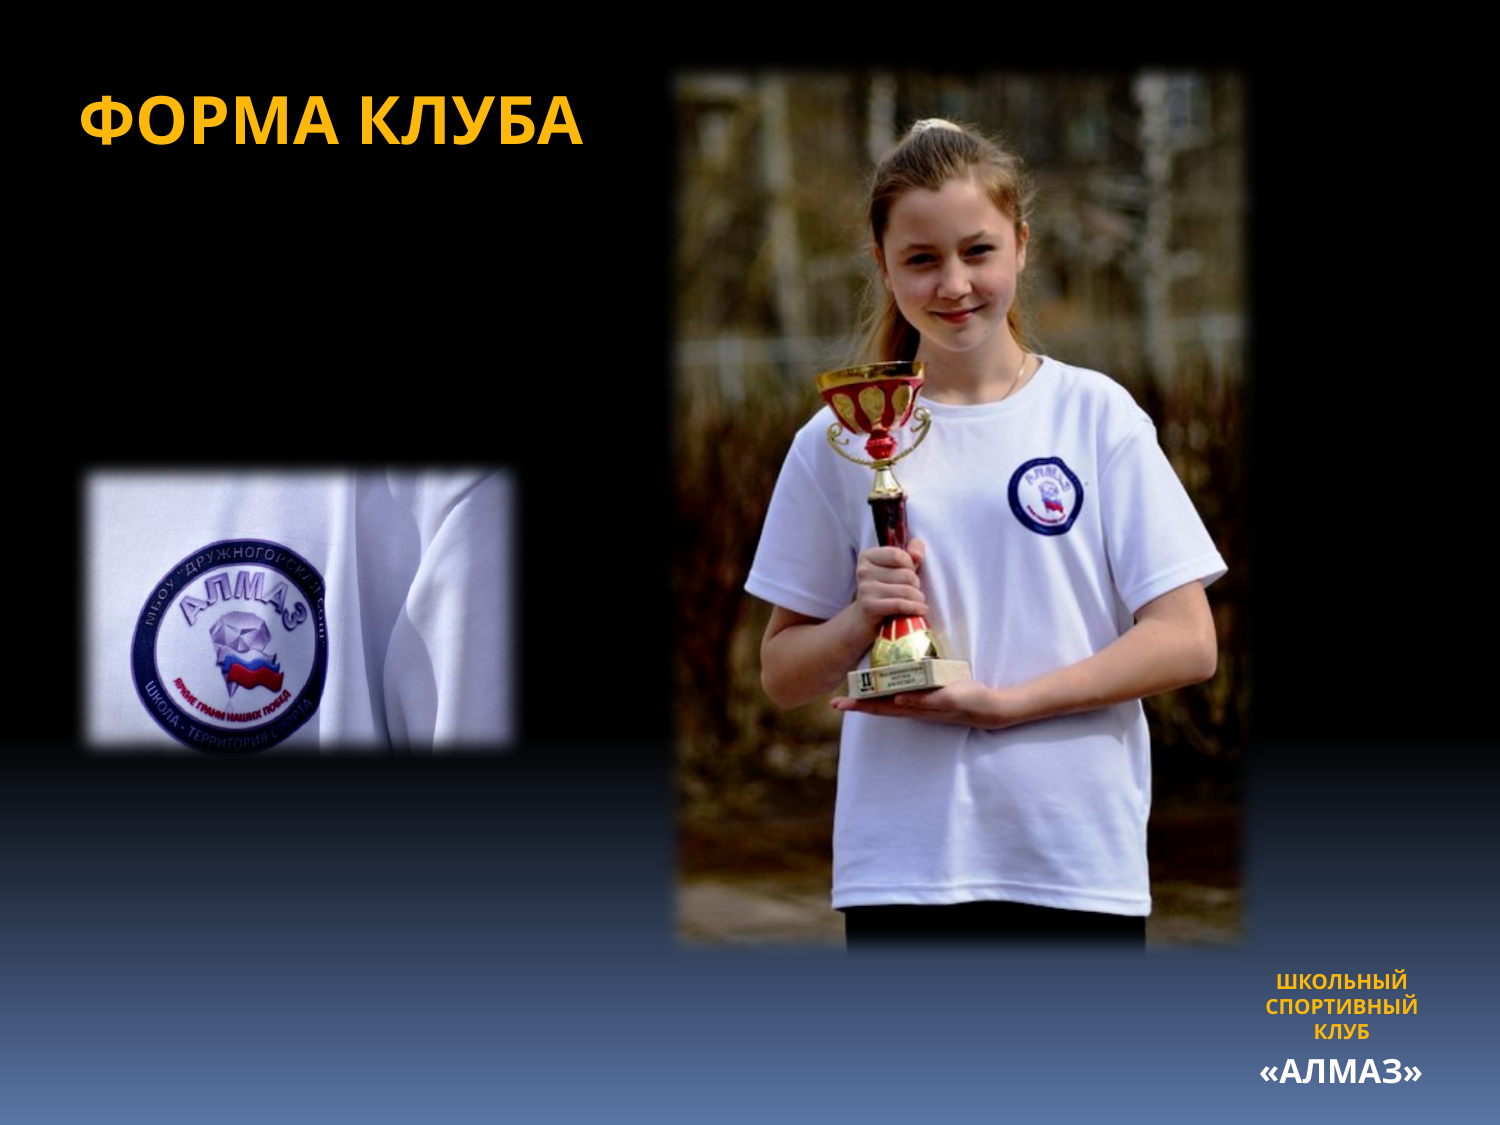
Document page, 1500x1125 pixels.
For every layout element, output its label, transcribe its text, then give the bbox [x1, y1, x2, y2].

text_box ФОРМА КЛУБА [63, 70, 599, 165]
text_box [1218, 960, 1466, 1099]
picture [69, 456, 529, 763]
picture [659, 58, 1262, 962]
